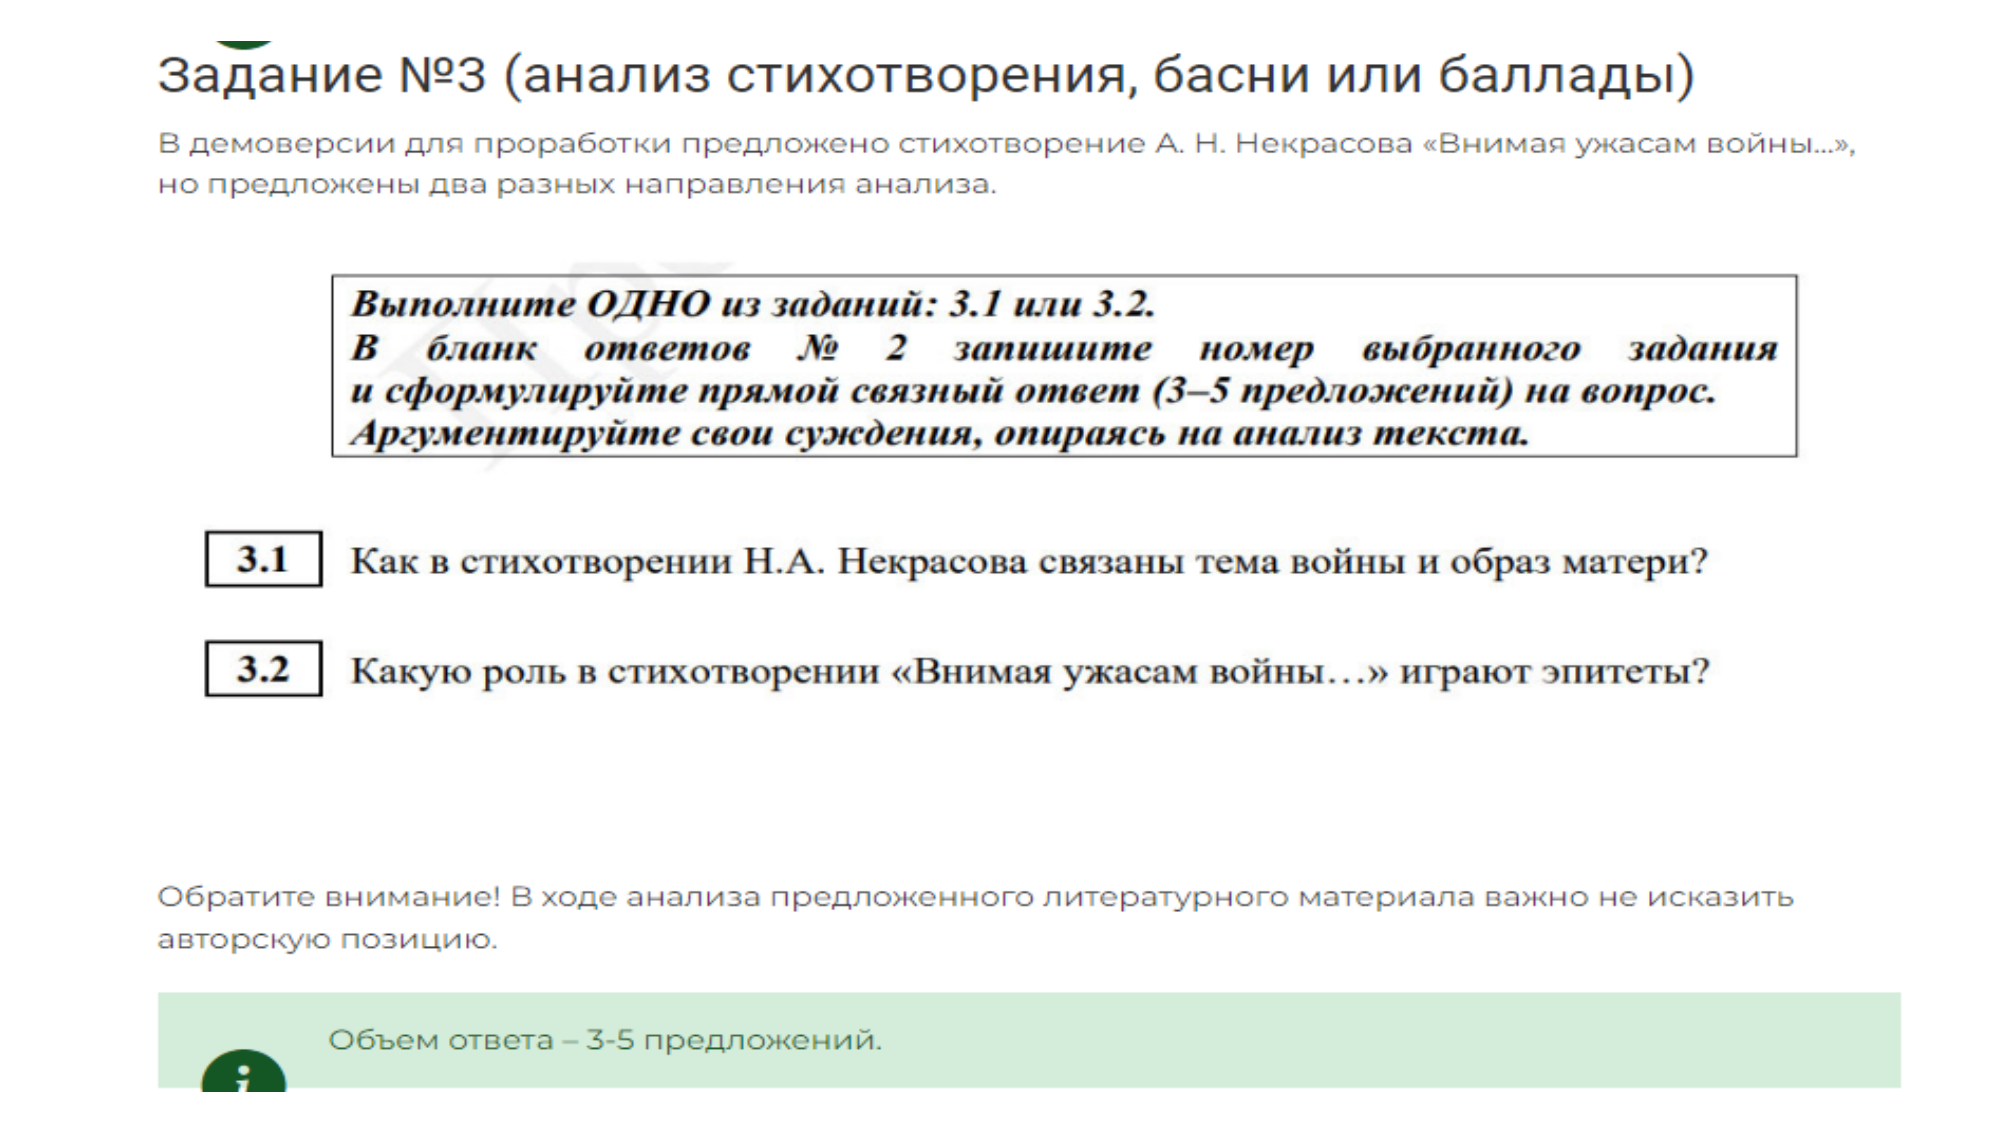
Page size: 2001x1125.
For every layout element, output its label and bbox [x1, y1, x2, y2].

list [89, 41, 1910, 1092]
